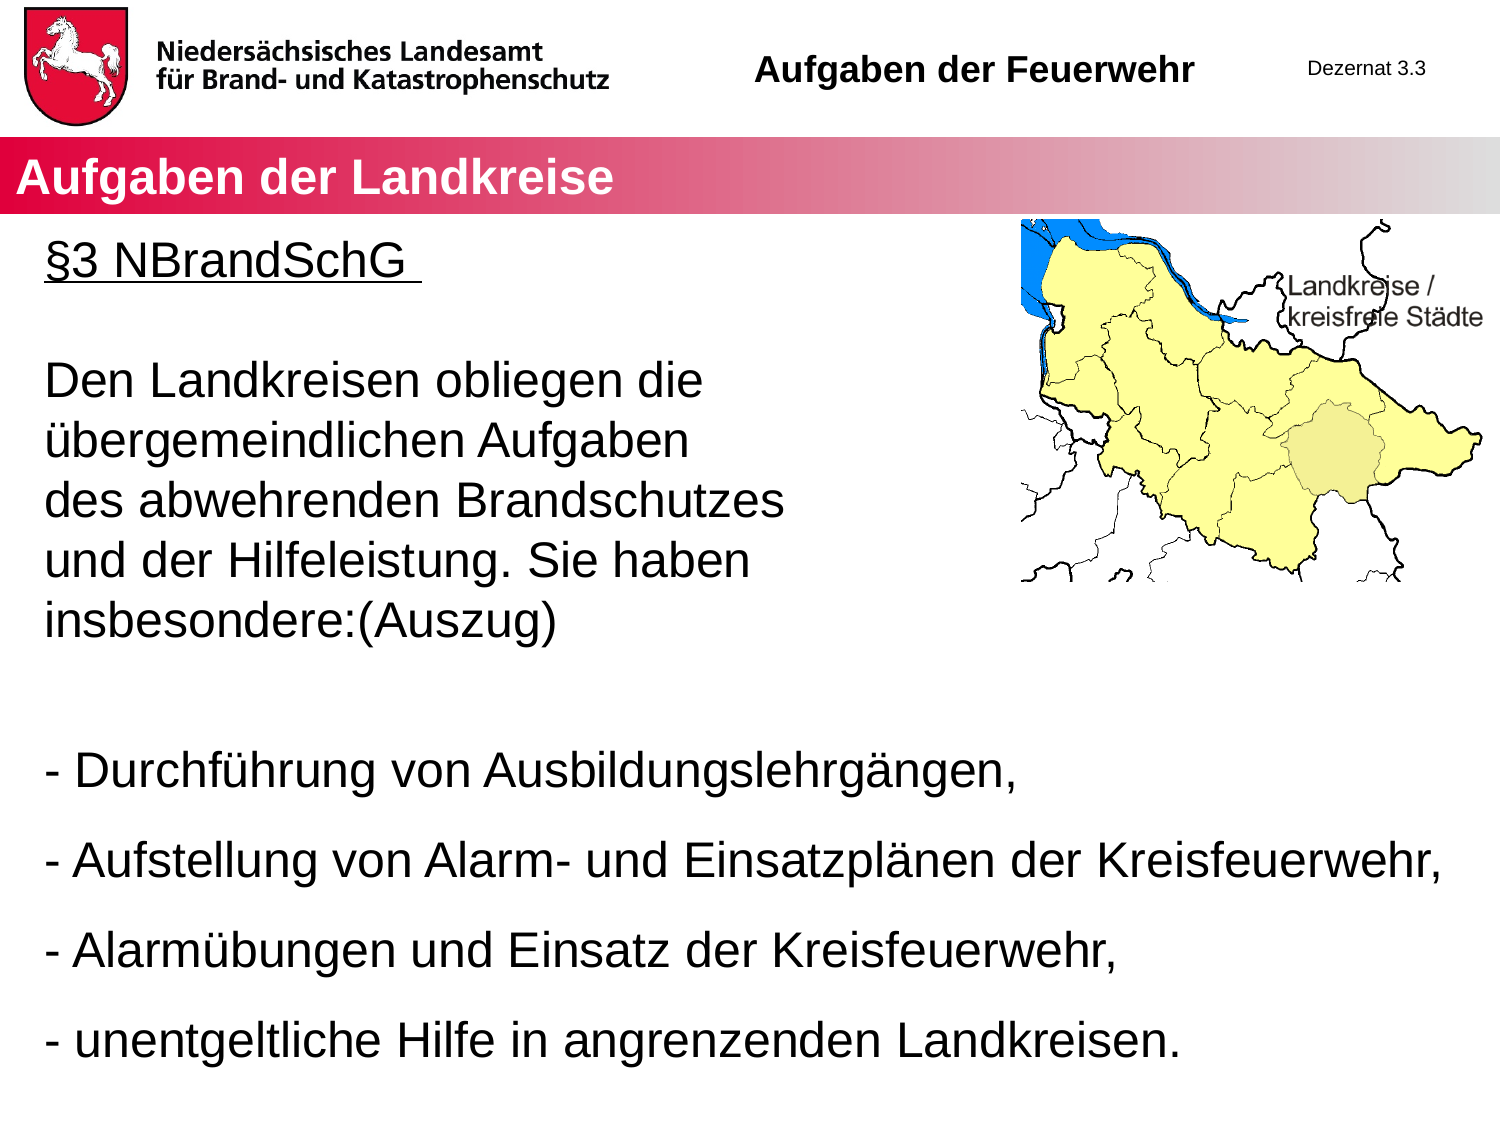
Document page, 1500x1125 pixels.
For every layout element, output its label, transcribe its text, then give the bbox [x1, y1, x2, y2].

text_box §3 NBrandSchG Den Landkreisen obliegen die übergemeindlichen Aufgaben des abwehrenden Brandschutzes und der Hilfeleistung. Sie haben insbesondere:(Auszug) - Durchführung von Ausbildungslehrgängen, - Aufstellung von Alarm- und Einsatzplänen der Kreisfeuerwehr, - Alarmübungen und Einsatz der Kreisfeuerwehr, - unentgeltliche Hilfe in angrenzenden Landkreisen. [29, 219, 1500, 1076]
picture [24, 7, 609, 127]
title Aufgaben der Landkreise [0, 137, 1098, 208]
picture [1021, 219, 1492, 582]
